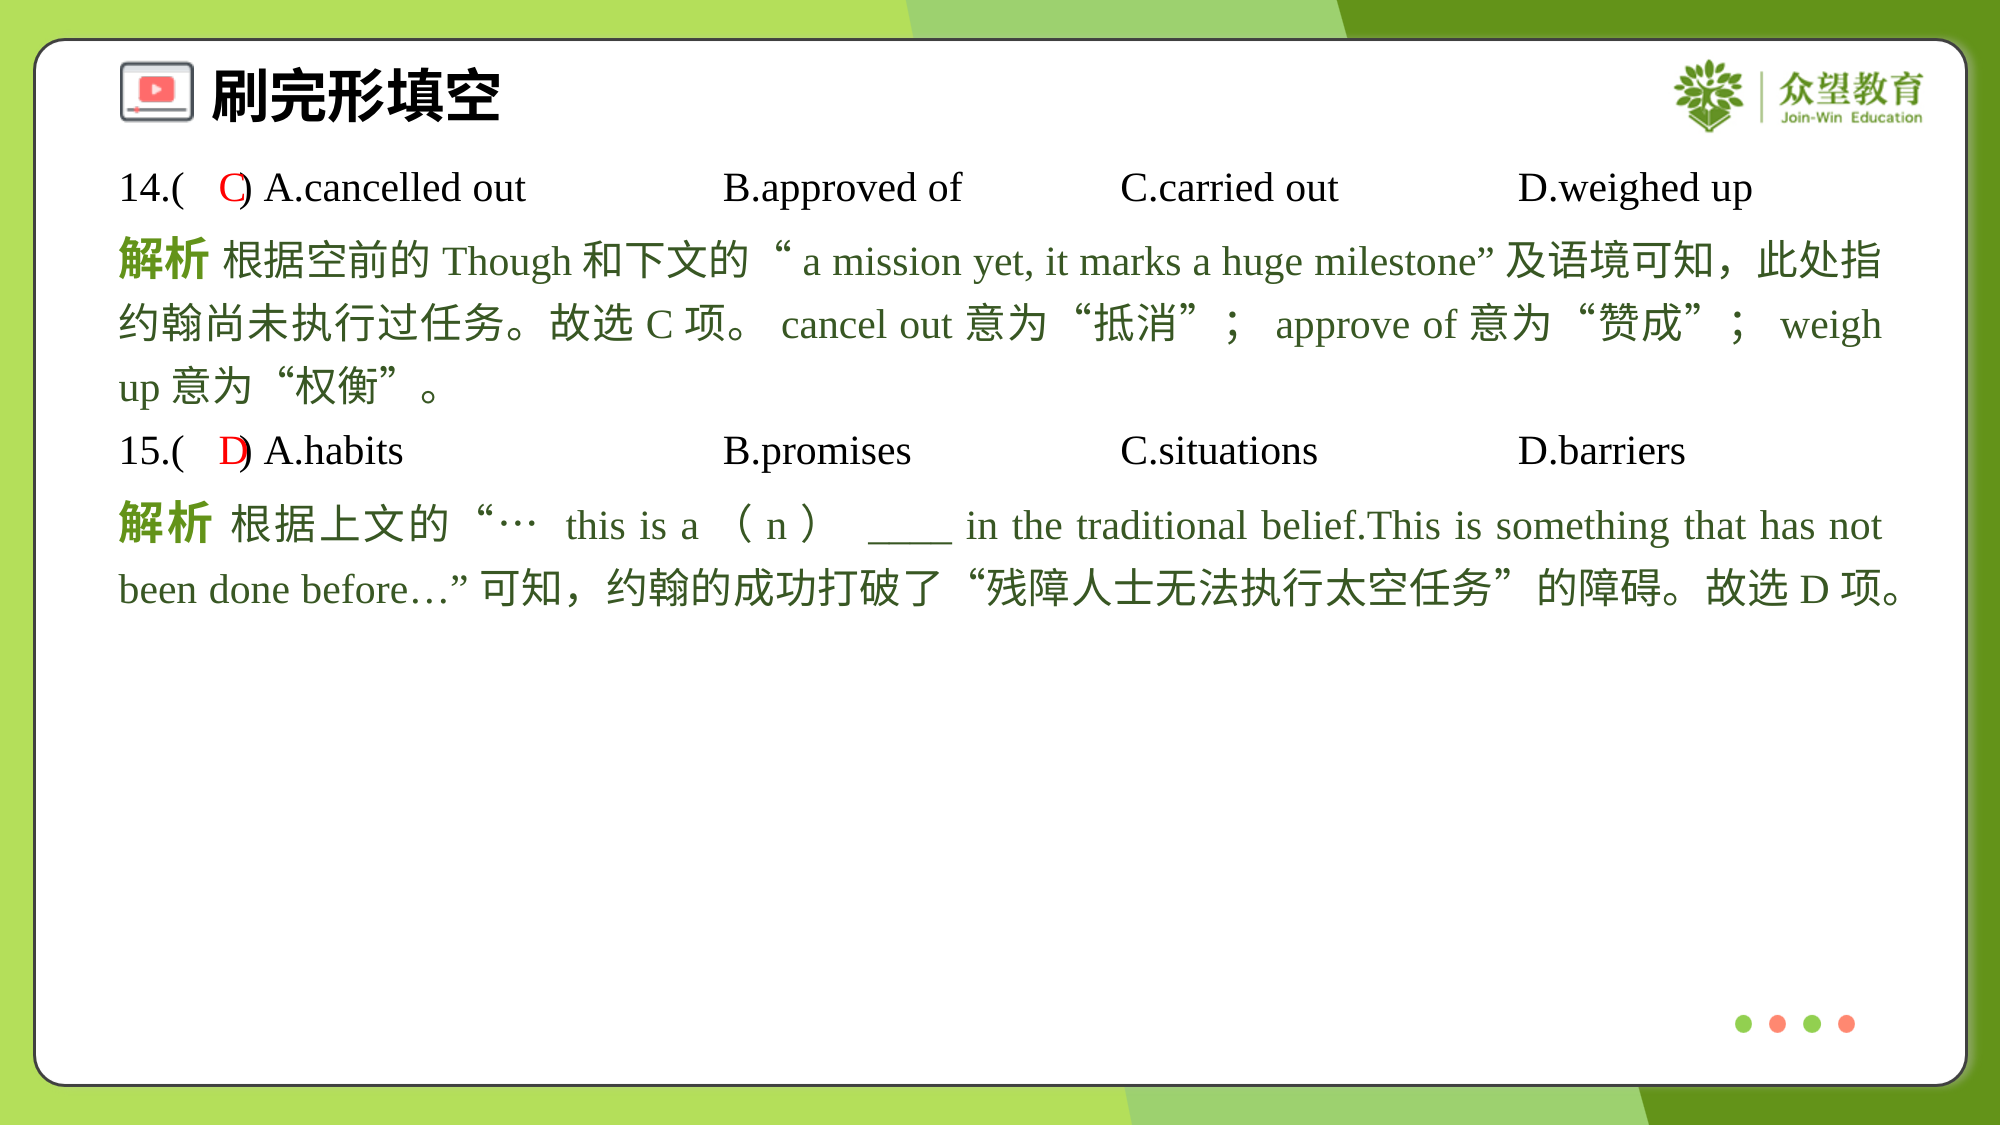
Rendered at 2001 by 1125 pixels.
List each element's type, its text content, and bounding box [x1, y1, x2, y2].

text_box D [213, 410, 254, 469]
text_box 14.( ) A.cancelled out B.approved of C.carried out D.weighed up [252, 146, 1883, 204]
text_box 15.( ) A.habits B.promises C.situations D.barriers [118, 410, 213, 468]
picture [0, 0, 2000, 1125]
text_box 15.( ) A.habits B.promises C.situations D.barriers [254, 410, 1883, 468]
text_box 解析 根据上文的“… this is a（n） ____ in the traditional belief.This is something that has not been done before…”可知，约翰的成功打破了“残障人士无法执行太空任务”的障碍。故选D项。 [118, 480, 1883, 607]
text_box 14.( ) A.cancelled out B.approved of C.carried out D.weighed up [118, 146, 213, 204]
text_box C [213, 146, 252, 205]
text_box 解析 根据空前的Though和下文的“a mission yet, it marks a huge milestone”及语境可知，此处指约翰尚未执行过任务。故选C项。cancel out意为“抵消”；approve of意为“赞成”；weigh up意为“权衡”。 [118, 215, 1883, 405]
